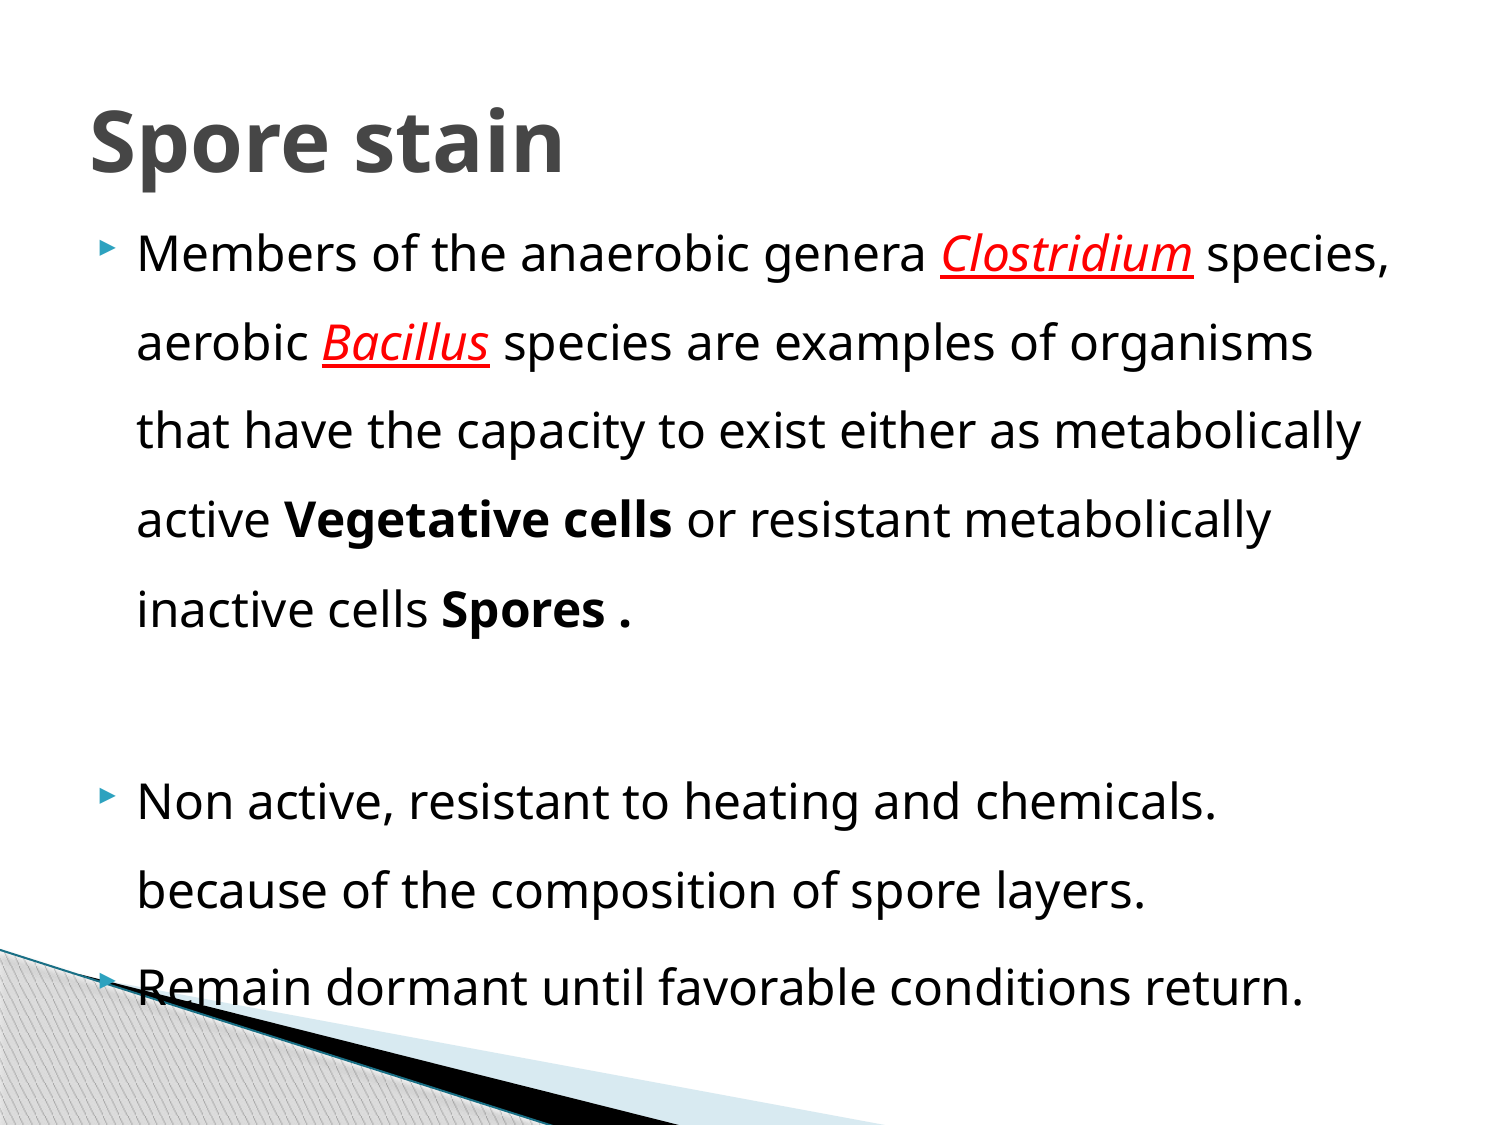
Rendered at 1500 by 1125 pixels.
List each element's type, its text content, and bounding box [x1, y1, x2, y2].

title Spore stain [75, 45, 1425, 233]
list Members of the anaerobic genera Clostridium species, aerobic Bacillus species are examples of organisms that have the capacity to exist either as metabolically active Vegetative cells or resistant metabolically inactive cells Spores . Non active, resistant to heating and chemicals. because of the composition of spore layers. Remain dormant until favorable conditions return. [64, 184, 1432, 1024]
